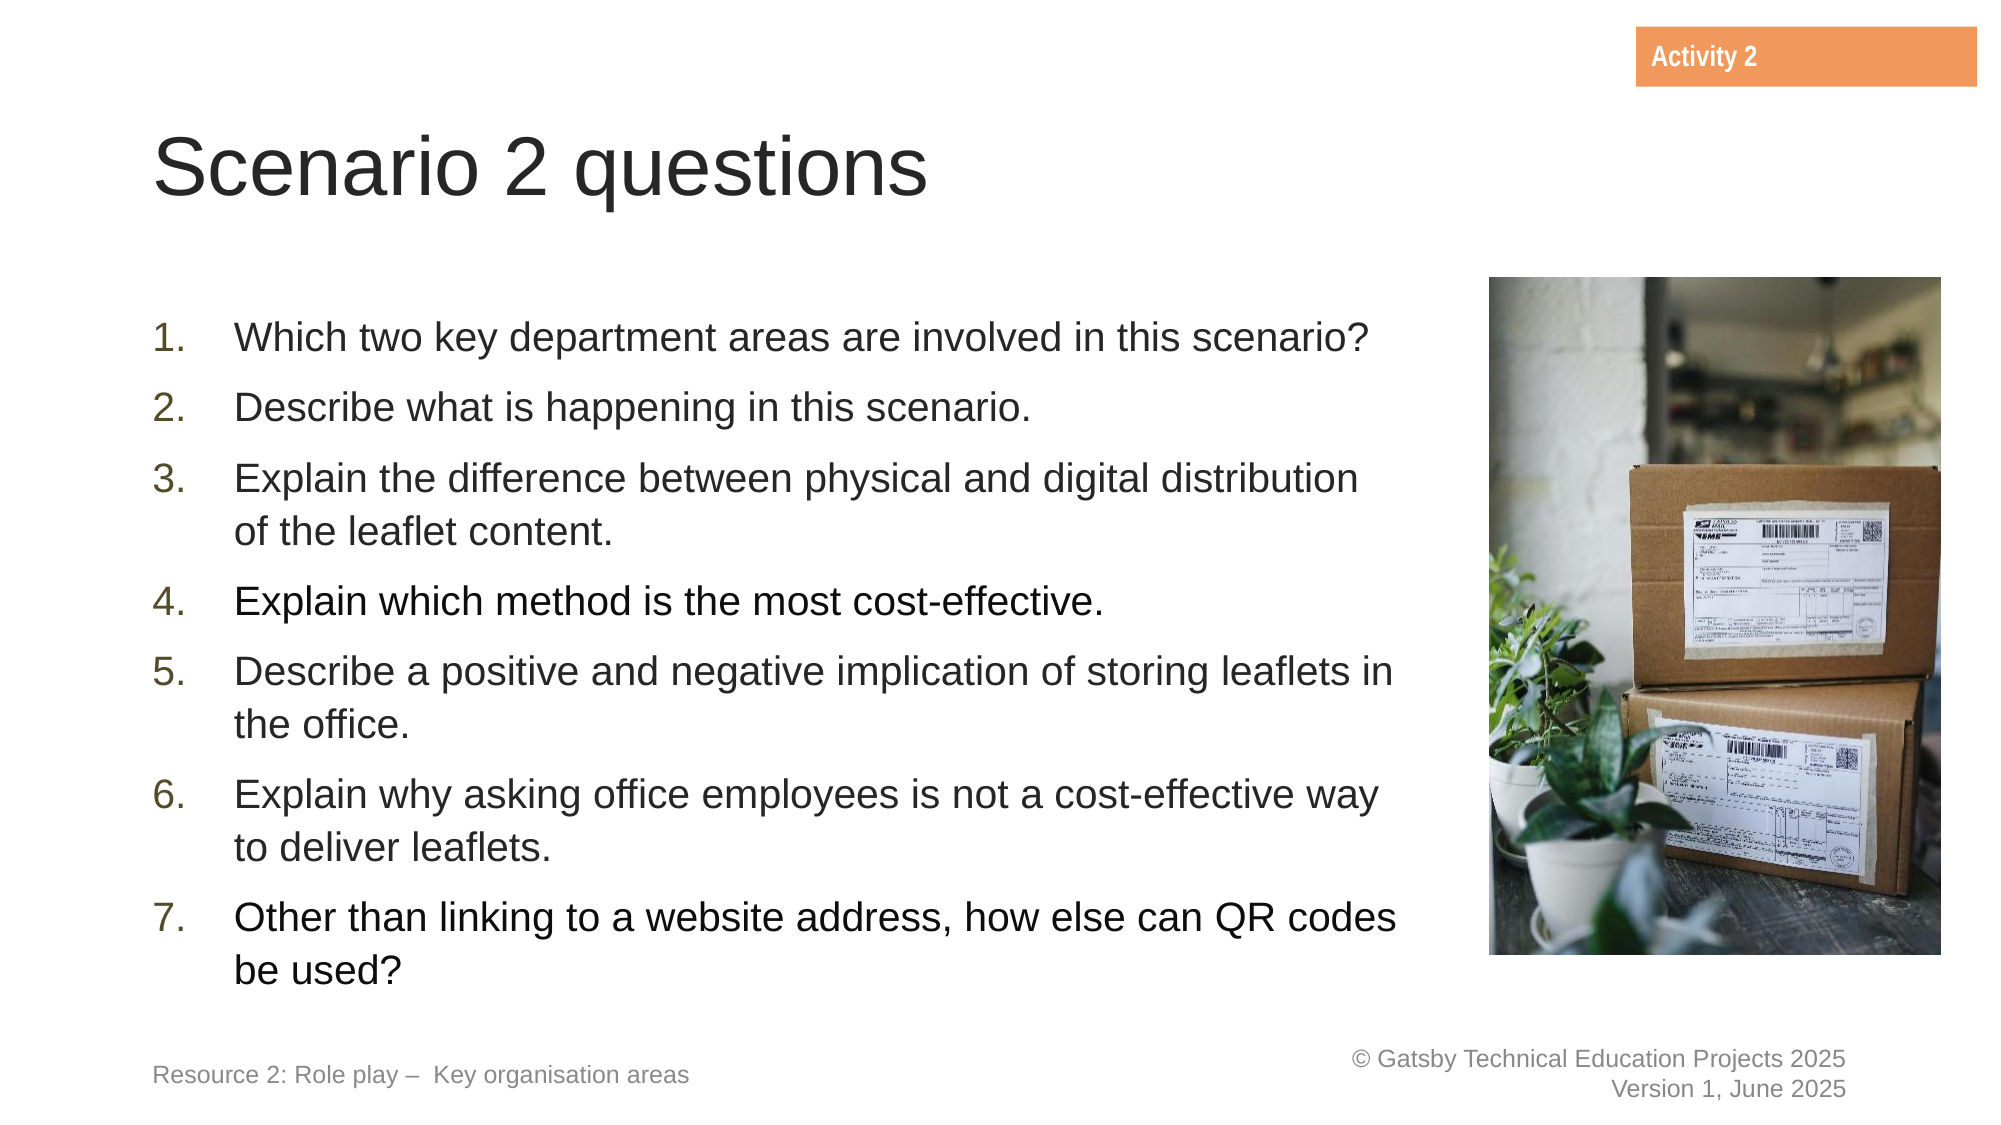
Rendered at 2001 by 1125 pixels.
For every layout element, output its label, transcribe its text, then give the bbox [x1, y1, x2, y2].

list Activity 2 [1636, 26, 1978, 87]
title Scenario 2 questions [137, 59, 1863, 278]
list Resource 2: Role play – Key organisation areas [137, 1042, 829, 1103]
list Which two key department areas are involved in this scenario? Describe what is happening in this scenario. Explain the difference between physical and digital distribution of the leaflet content. Explain which method is the most cost-effective. Describe a positive and negative implication of storing leaflets in the office. Explain why asking office employees is not a cost-effective way to deliver leaflets. Other than linking to a website address, how else can QR codes be used? [137, 299, 1421, 1014]
picture [1488, 276, 1941, 955]
